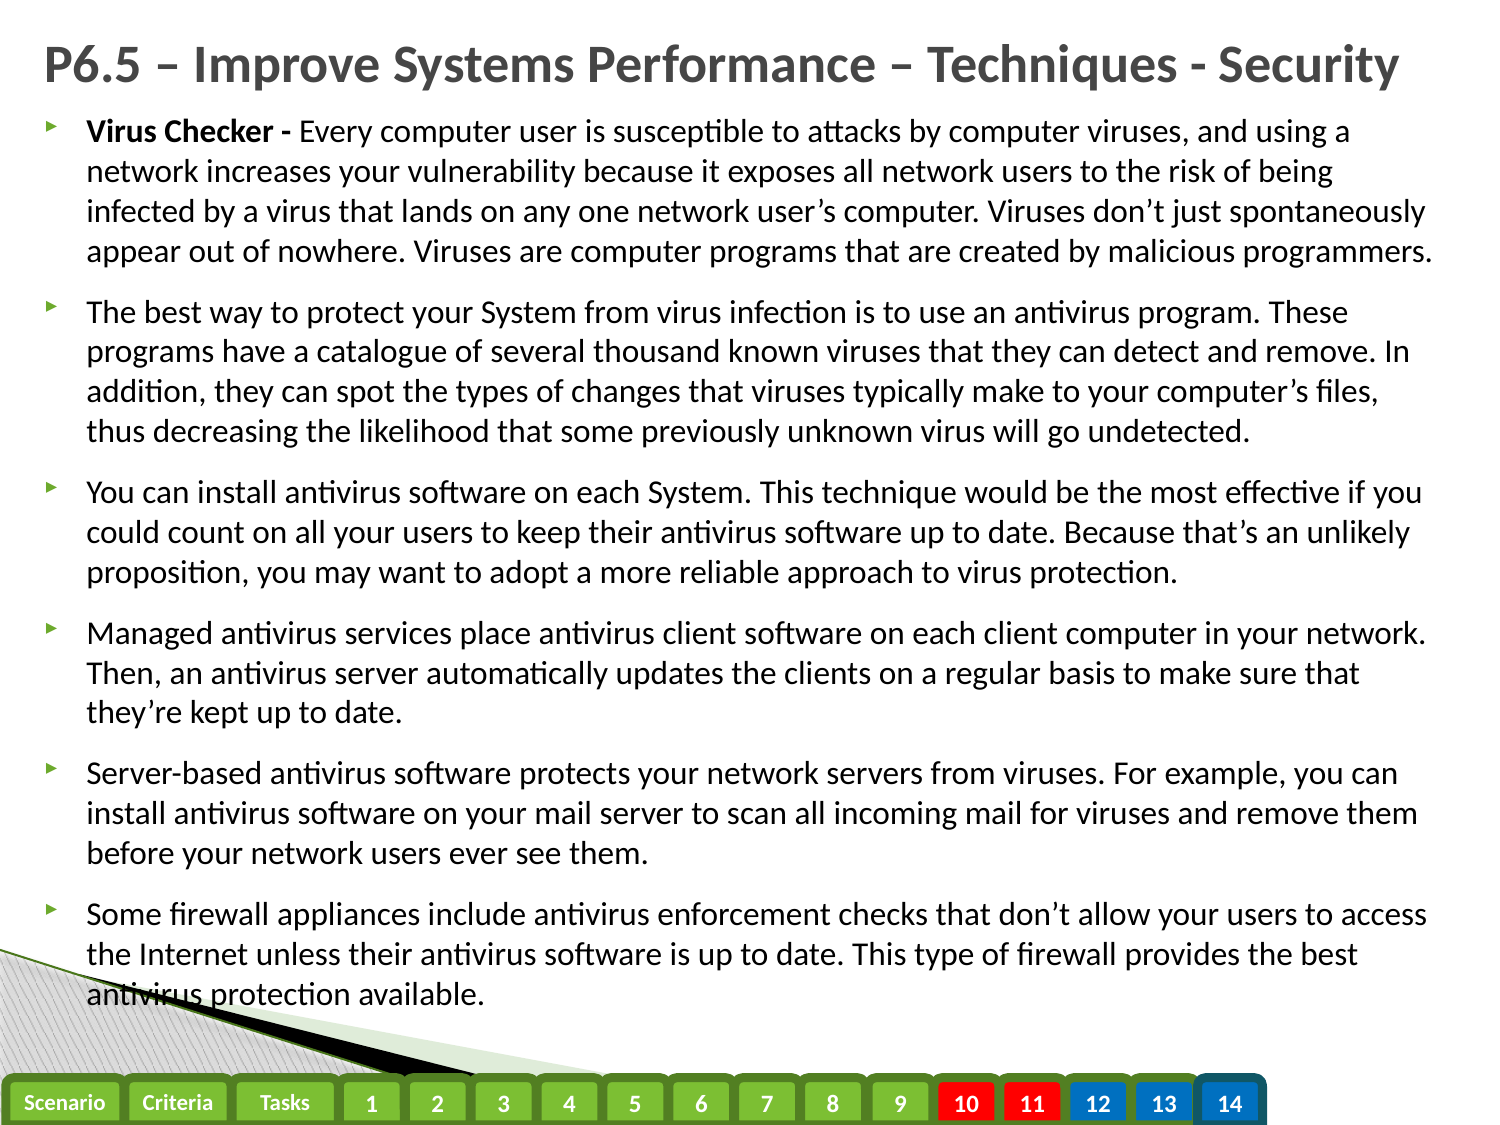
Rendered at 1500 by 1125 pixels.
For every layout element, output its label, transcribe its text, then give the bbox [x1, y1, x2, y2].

title P6.5 – Improve Systems Performance – Techniques - Security [29, 30, 1463, 90]
list Virus Checker - Every computer user is susceptible to attacks by computer viruses, and using a network increases your vulnerability because it exposes all network users to the risk of being infected by a virus that lands on any one network user’s computer. Viruses don’t just spontaneously appear out of nowhere. Viruses are computer programs that are created by malicious programmers. The best way to protect your System from virus infection is to use an antivirus program. These programs have a catalogue of several thousand known viruses that they can detect and remove. In addition, they can spot the types of changes that viruses typically make to your computer’s files, thus decreasing the likelihood that some previously unknown virus will go undetected. You can install antivirus software on each System. This technique would be the most effective if you could count on all your users to keep their antivirus software up to date. Because that’s an unlikely proposition, you may want to adopt a more reliable approach to virus protection. Managed antivirus services place antivirus client software on each client computer in your network. Then, an antivirus server automatically updates the clients on a regular basis to make sure that they’re kept up to date. Server-based antivirus software protects your network servers from viruses. For example, you can install antivirus software on your mail server to scan all incoming mail for viruses and remove them before your network users ever see them. Some firewall appliances include antivirus enforcement checks that don’t allow your users to access the Internet unless their antivirus software is up to date. This type of firewall provides the best antivirus protection available. [29, 101, 1459, 1071]
